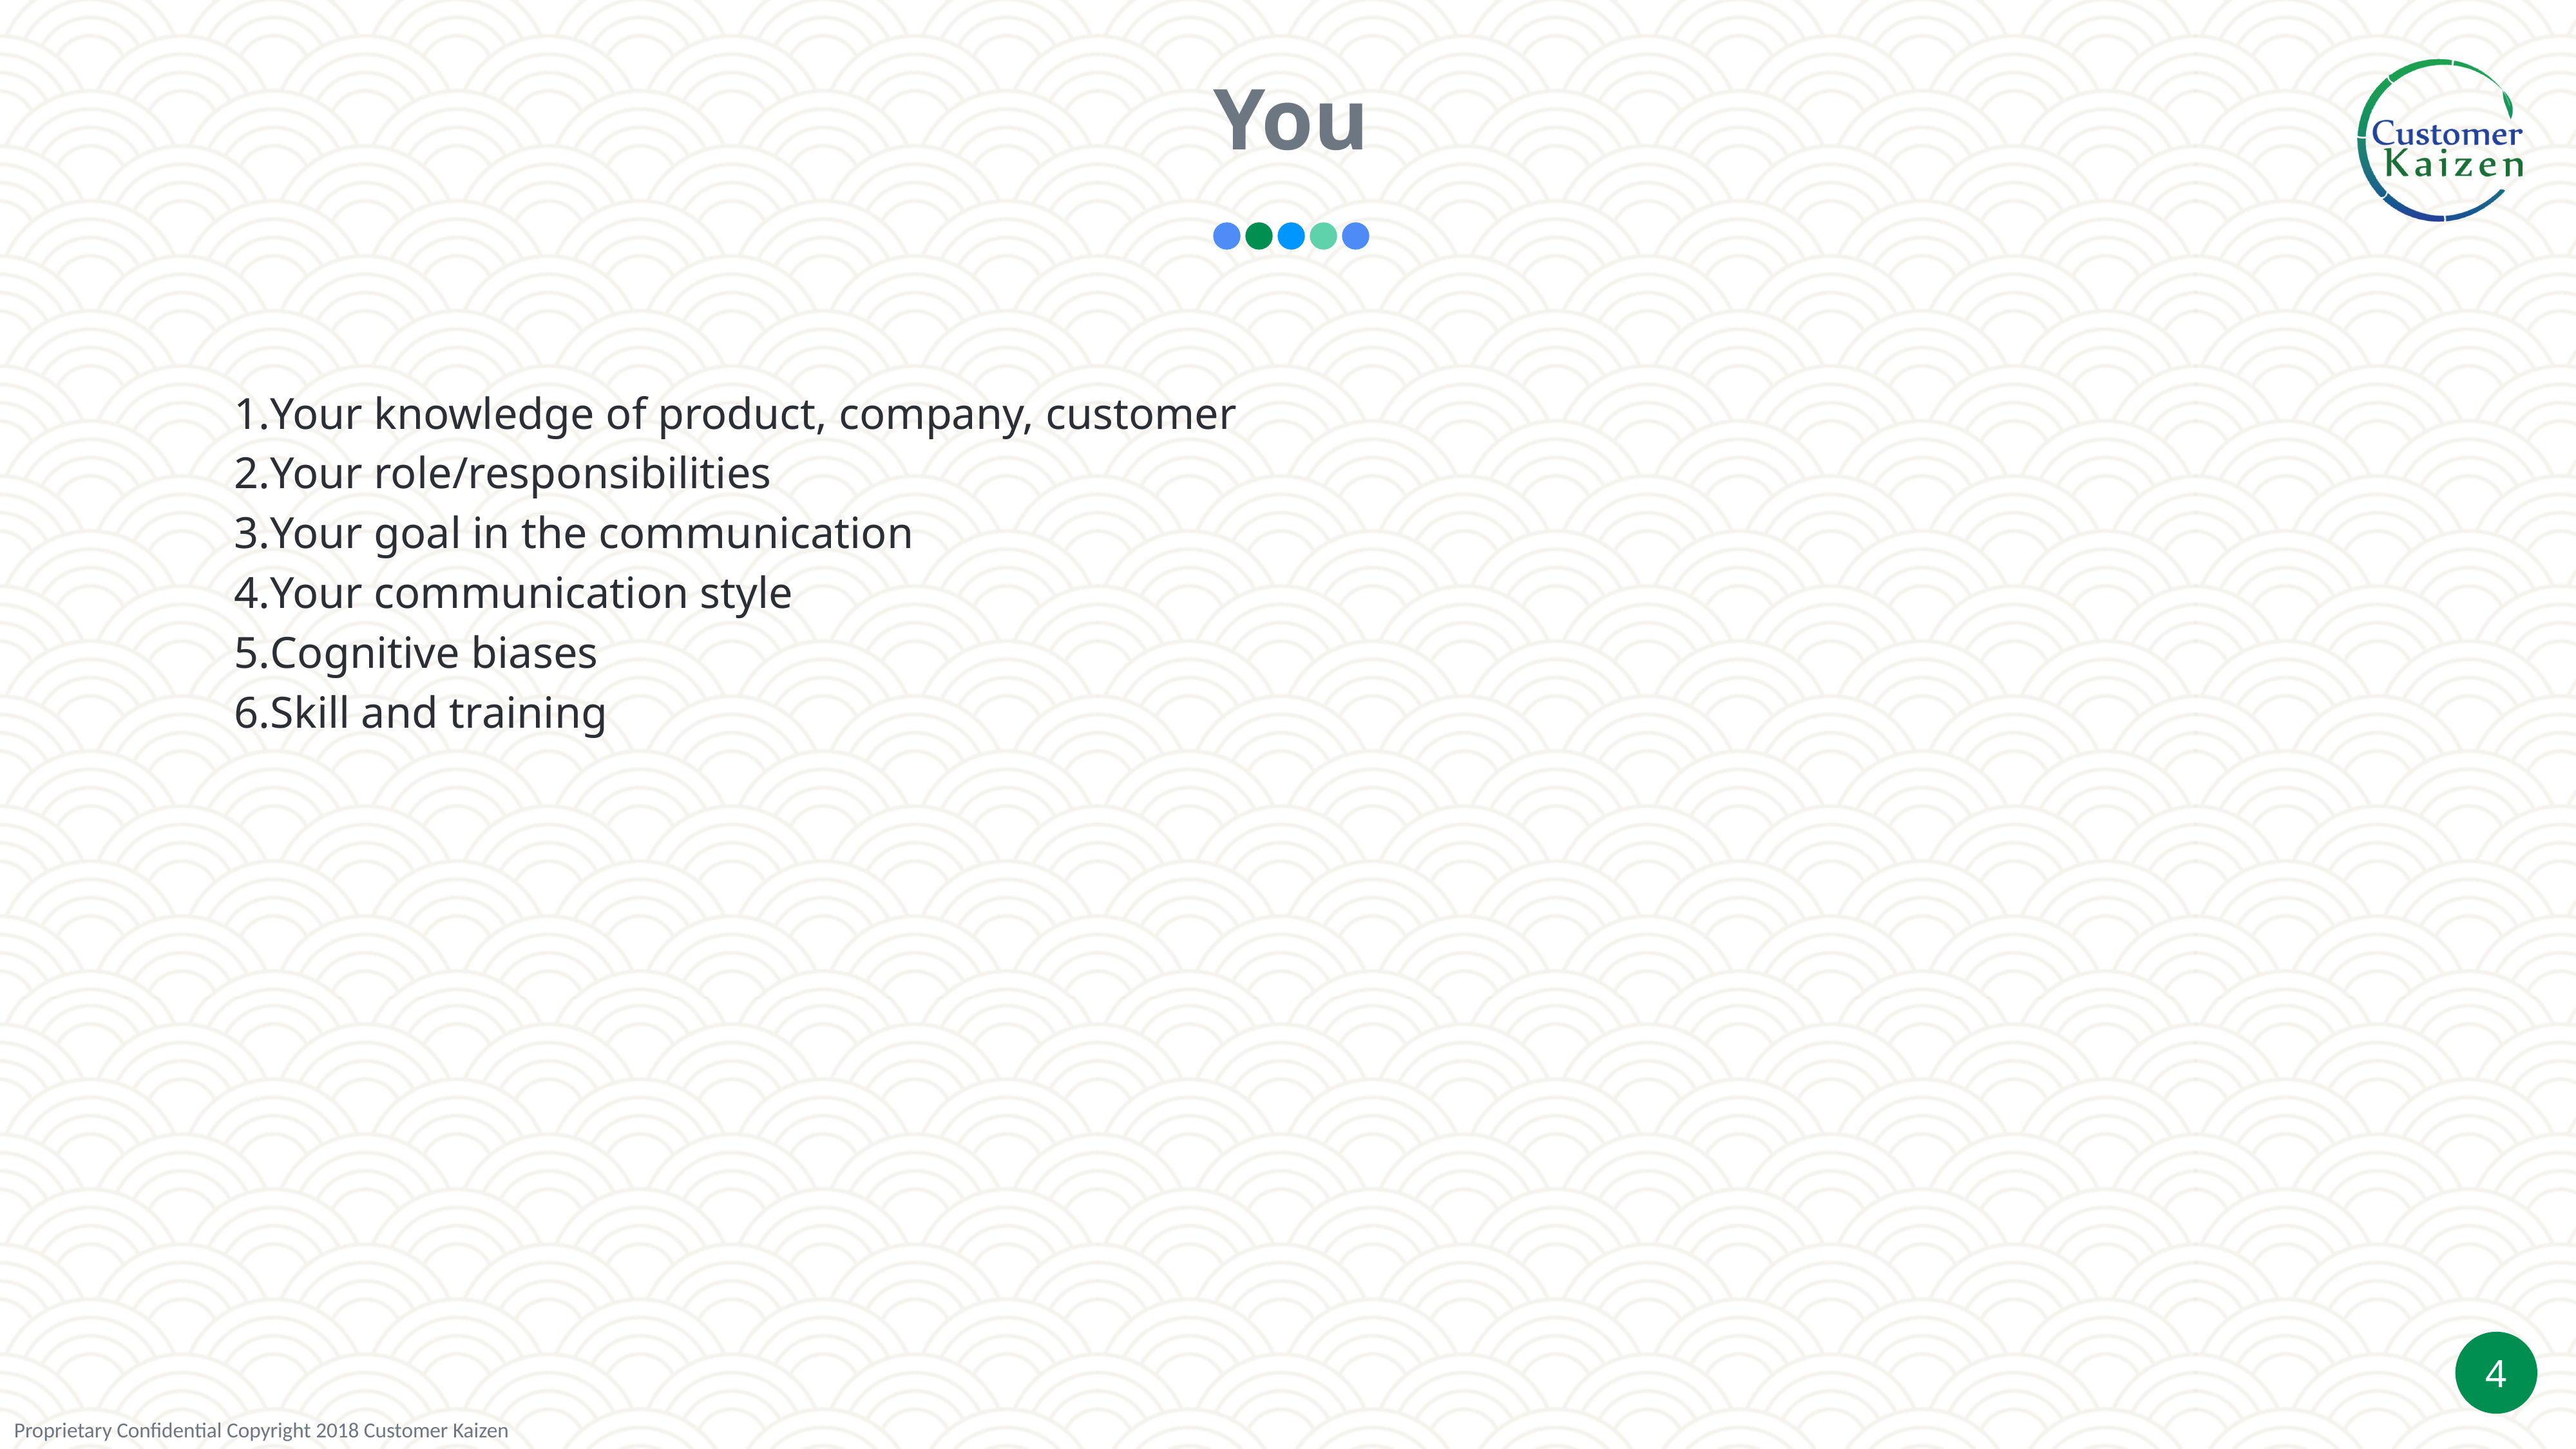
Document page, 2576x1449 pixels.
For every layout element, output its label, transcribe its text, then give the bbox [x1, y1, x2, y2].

list You [498, 72, 2085, 174]
text_box Your knowledge of product, company, customer Your role/responsibilities Your goal in the communication Your communication style Cognitive biases Skill and training [224, 387, 2447, 1307]
picture [0, 0, 2576, 1449]
